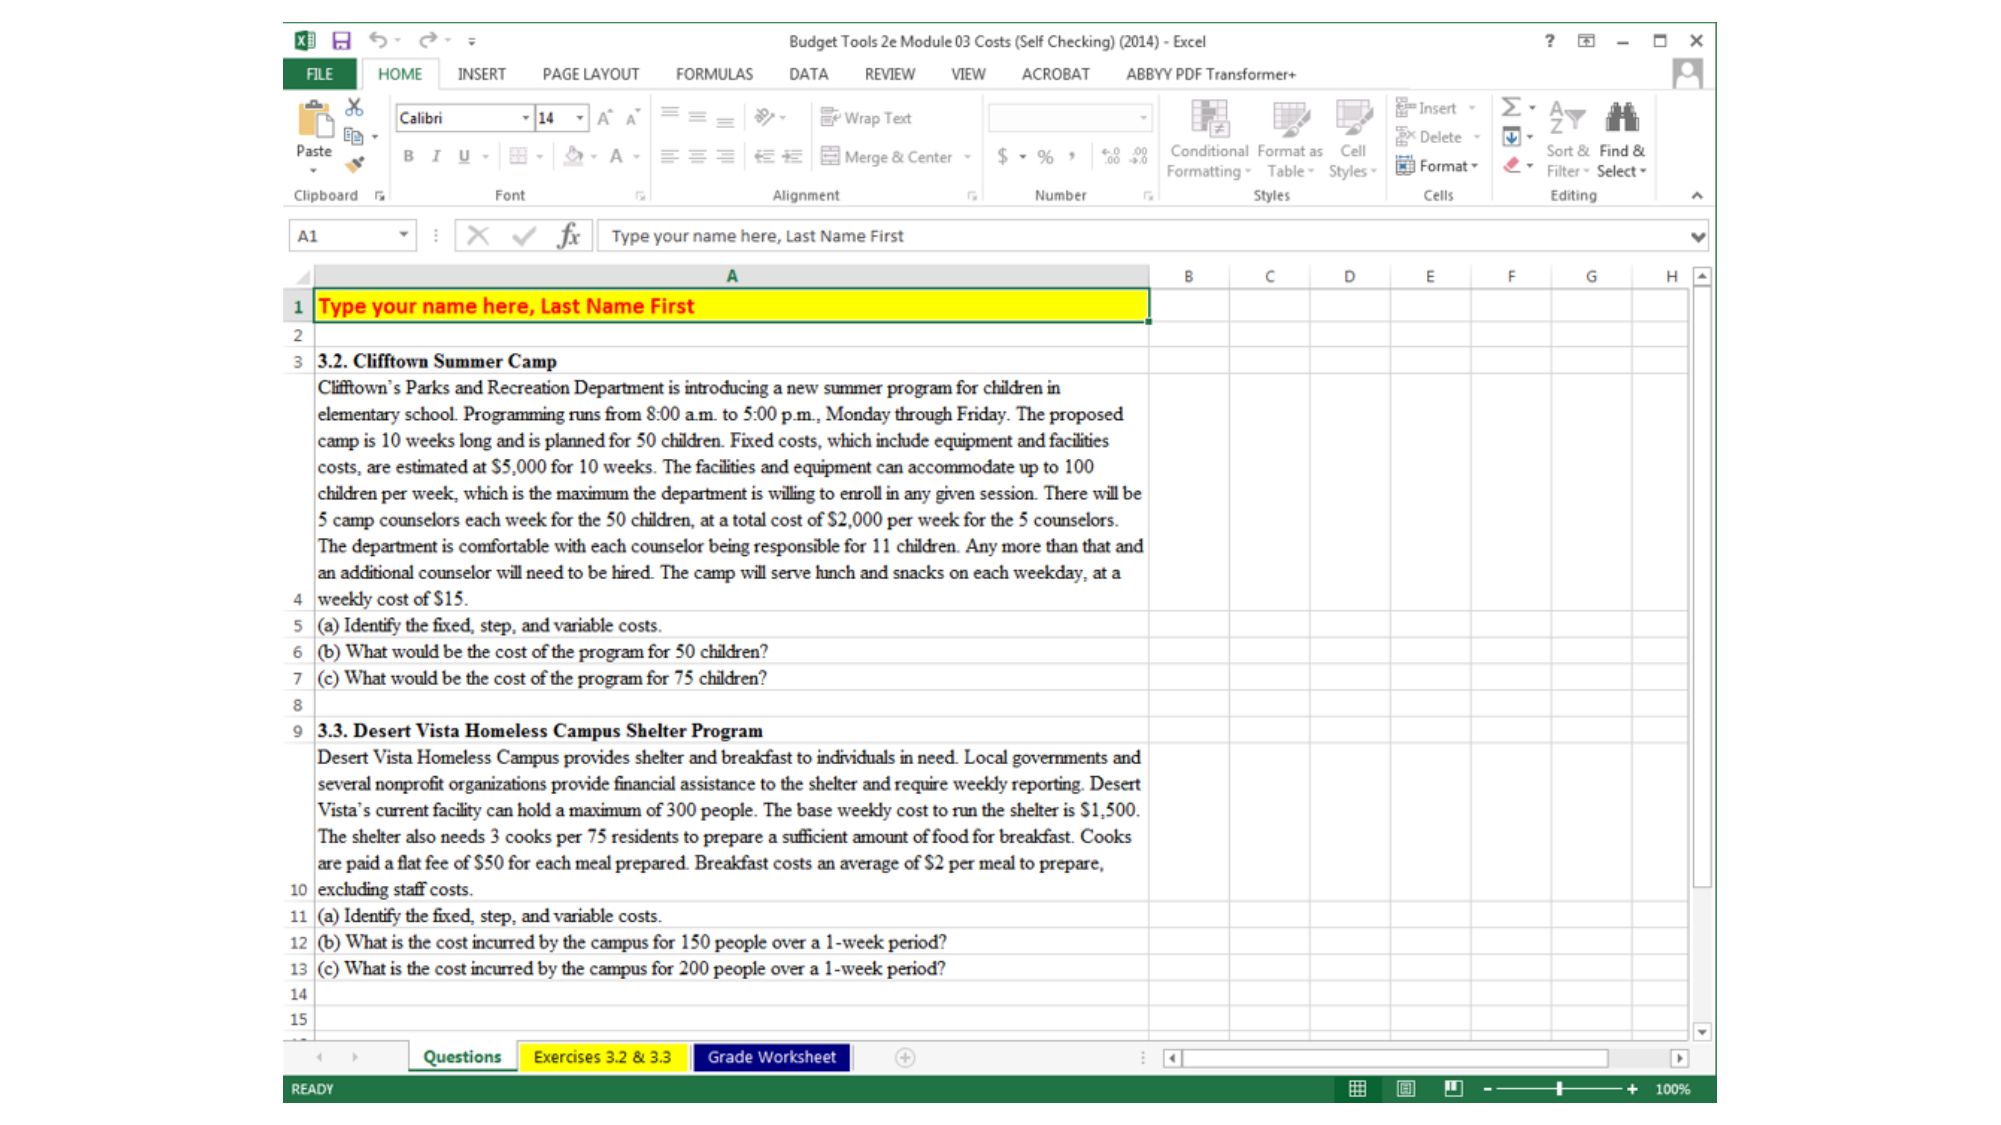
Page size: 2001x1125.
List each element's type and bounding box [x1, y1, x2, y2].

picture [283, 22, 1717, 1103]
